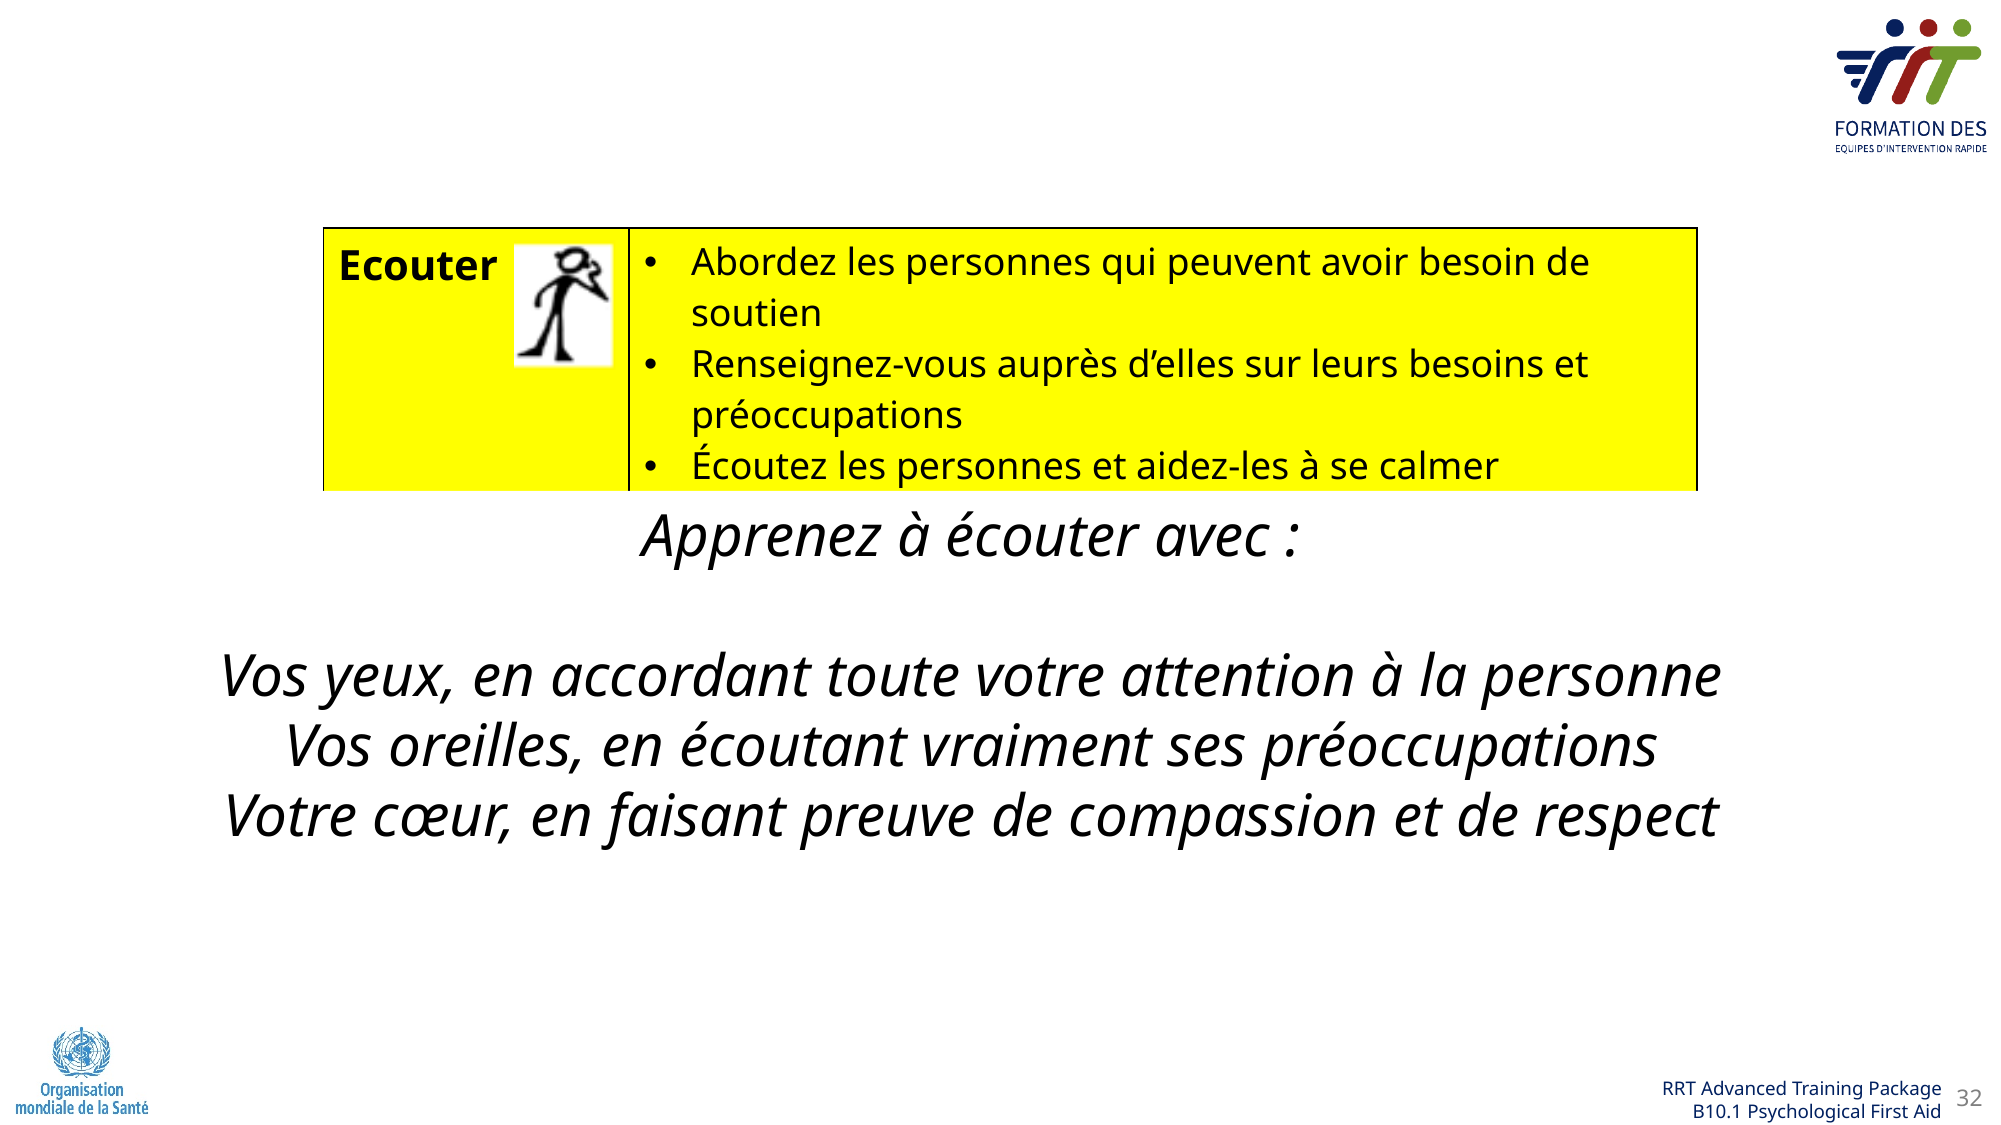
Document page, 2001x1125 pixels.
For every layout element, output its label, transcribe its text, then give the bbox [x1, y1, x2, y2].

table_header Abordez les personnes qui peuvent avoir besoin de soutien Renseignez-vous auprès d’elles sur leurs besoins et préoccupations Écoutez les personnes et aidez-les à se calmer [1462, 229, 1696, 490]
table_header Ecouter [324, 229, 360, 490]
picture [360, 227, 1462, 858]
text_box Apprenez à écouter avec : Vos yeux, en accordant toute votre attention à la personne Vos oreilles, en écoutant vraiment ses préoccupations Votre cœur, en faisant preuve de compassion et de respect [205, 490, 1739, 926]
picture [1835, 18, 1987, 154]
picture [14, 1025, 149, 1115]
